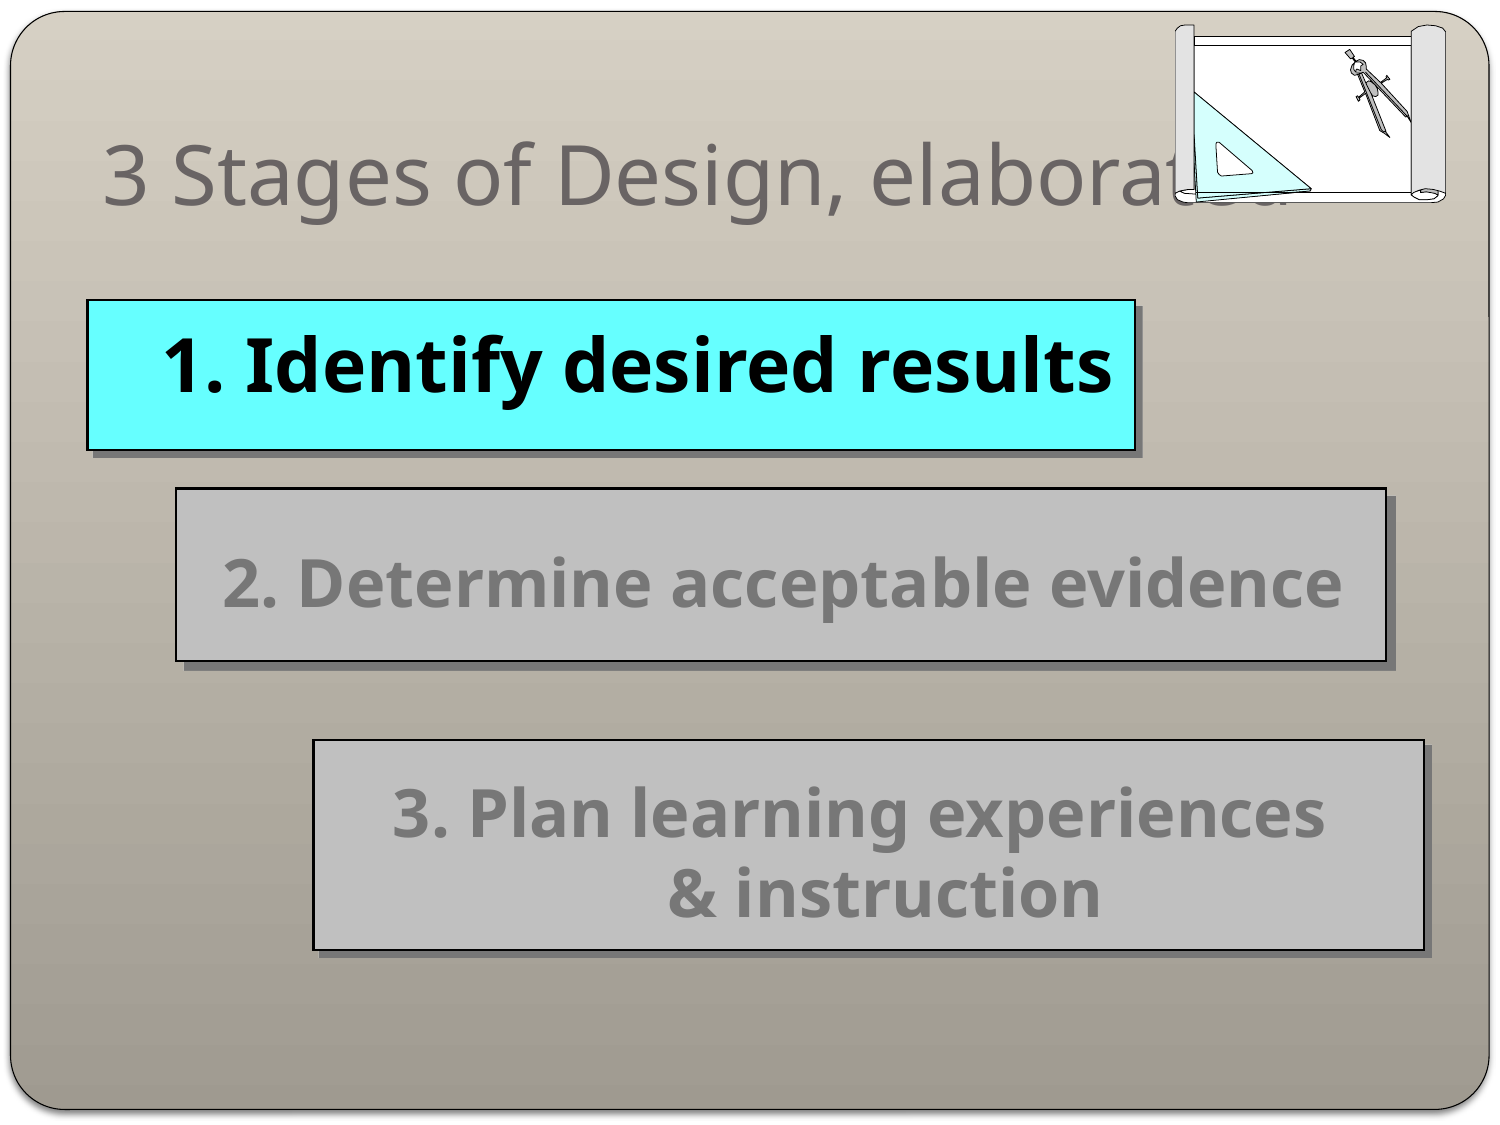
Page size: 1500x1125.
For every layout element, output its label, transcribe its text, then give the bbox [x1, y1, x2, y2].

text_box [175, 629, 1387, 662]
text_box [87, 299, 1151, 451]
text_box 2. Determine acceptable evidence [150, 533, 1400, 629]
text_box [1174, 24, 1446, 204]
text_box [313, 739, 1425, 951]
title 3 Stages of Design, elaborated [87, 50, 1361, 238]
text_box [175, 488, 1387, 533]
